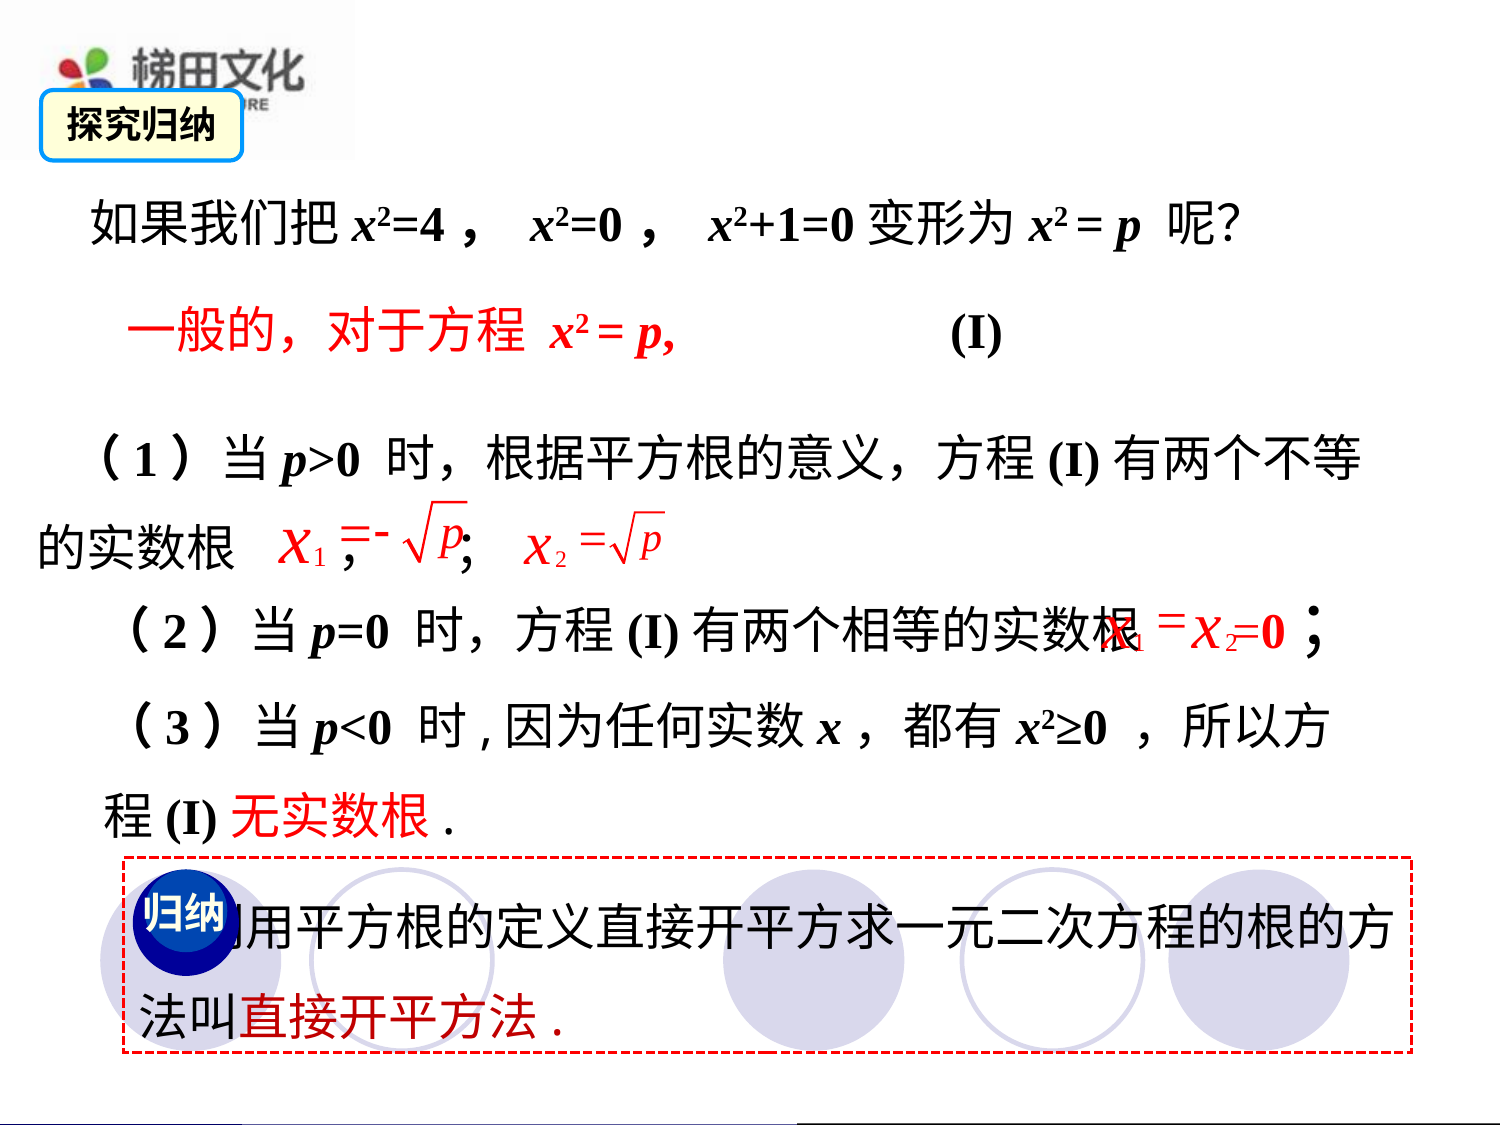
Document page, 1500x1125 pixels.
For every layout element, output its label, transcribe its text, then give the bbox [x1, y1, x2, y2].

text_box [123, 857, 1412, 1053]
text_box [1092, 586, 1245, 661]
text_box （2）当p=0 时，方程(I)有两个相等的实数根 =0； [85, 574, 1407, 670]
picture [0, 0, 355, 160]
text_box （1）当p>0 时，根据平方根的意义，方程(I)有两个不等 的实数根 ， ； [21, 388, 1378, 584]
text_box 一般的，对于方程 x2 = p, (I) [111, 290, 1472, 366]
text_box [515, 503, 673, 576]
text_box 如果我们把x2=4， x2=0， x2+1=0变形为x2 = p 呢？ [29, 184, 1413, 260]
text_box 探究归纳 [41, 90, 243, 161]
text_box （3）当p<0 时,因为任何实数x，都有x2≥0 ，所以方程(I)无实数根. [88, 657, 1353, 852]
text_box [269, 492, 479, 577]
